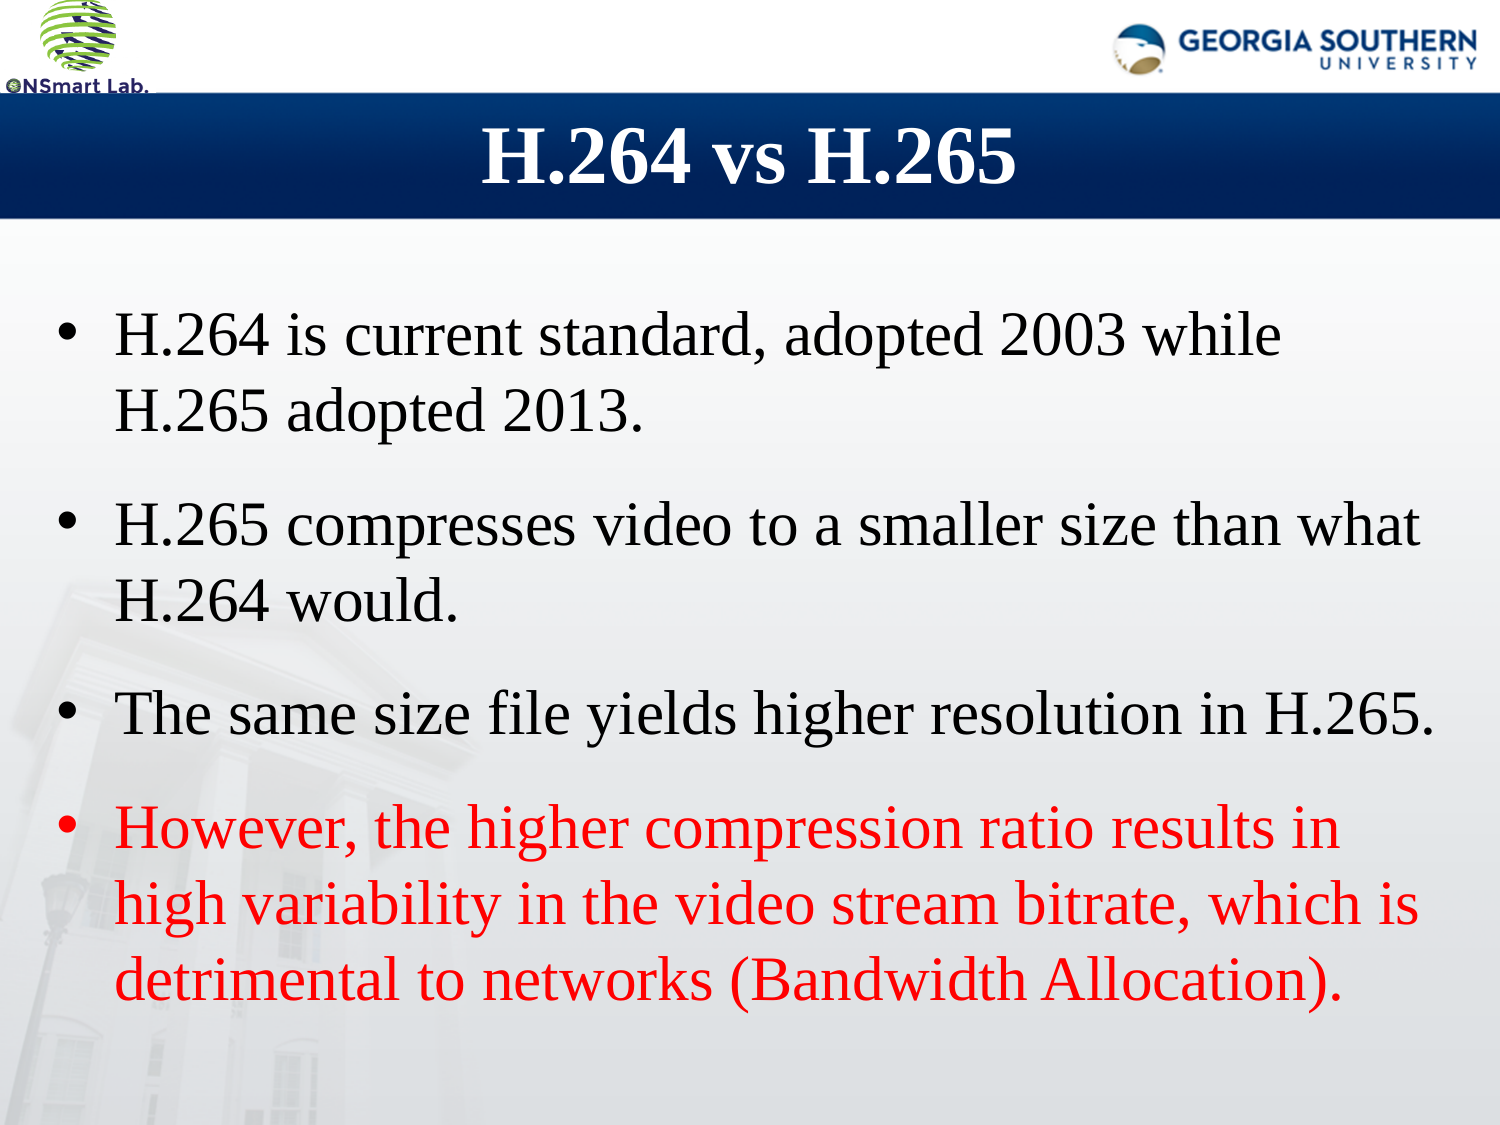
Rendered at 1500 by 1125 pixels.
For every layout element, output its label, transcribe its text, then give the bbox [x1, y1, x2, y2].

list H.264 is current standard, adopted 2003 while H.265 adopted 2013. H.265 compresses video to a smaller size than what H.264 would. The same size file yields higher resolution in H.265. However, the higher compression ratio results in high variability in the video stream bitrate, which is detrimental to networks (Bandwidth Allocation). [41, 284, 1467, 1041]
picture [0, 0, 1500, 1125]
title H.264 vs H.265 [75, 56, 1425, 244]
